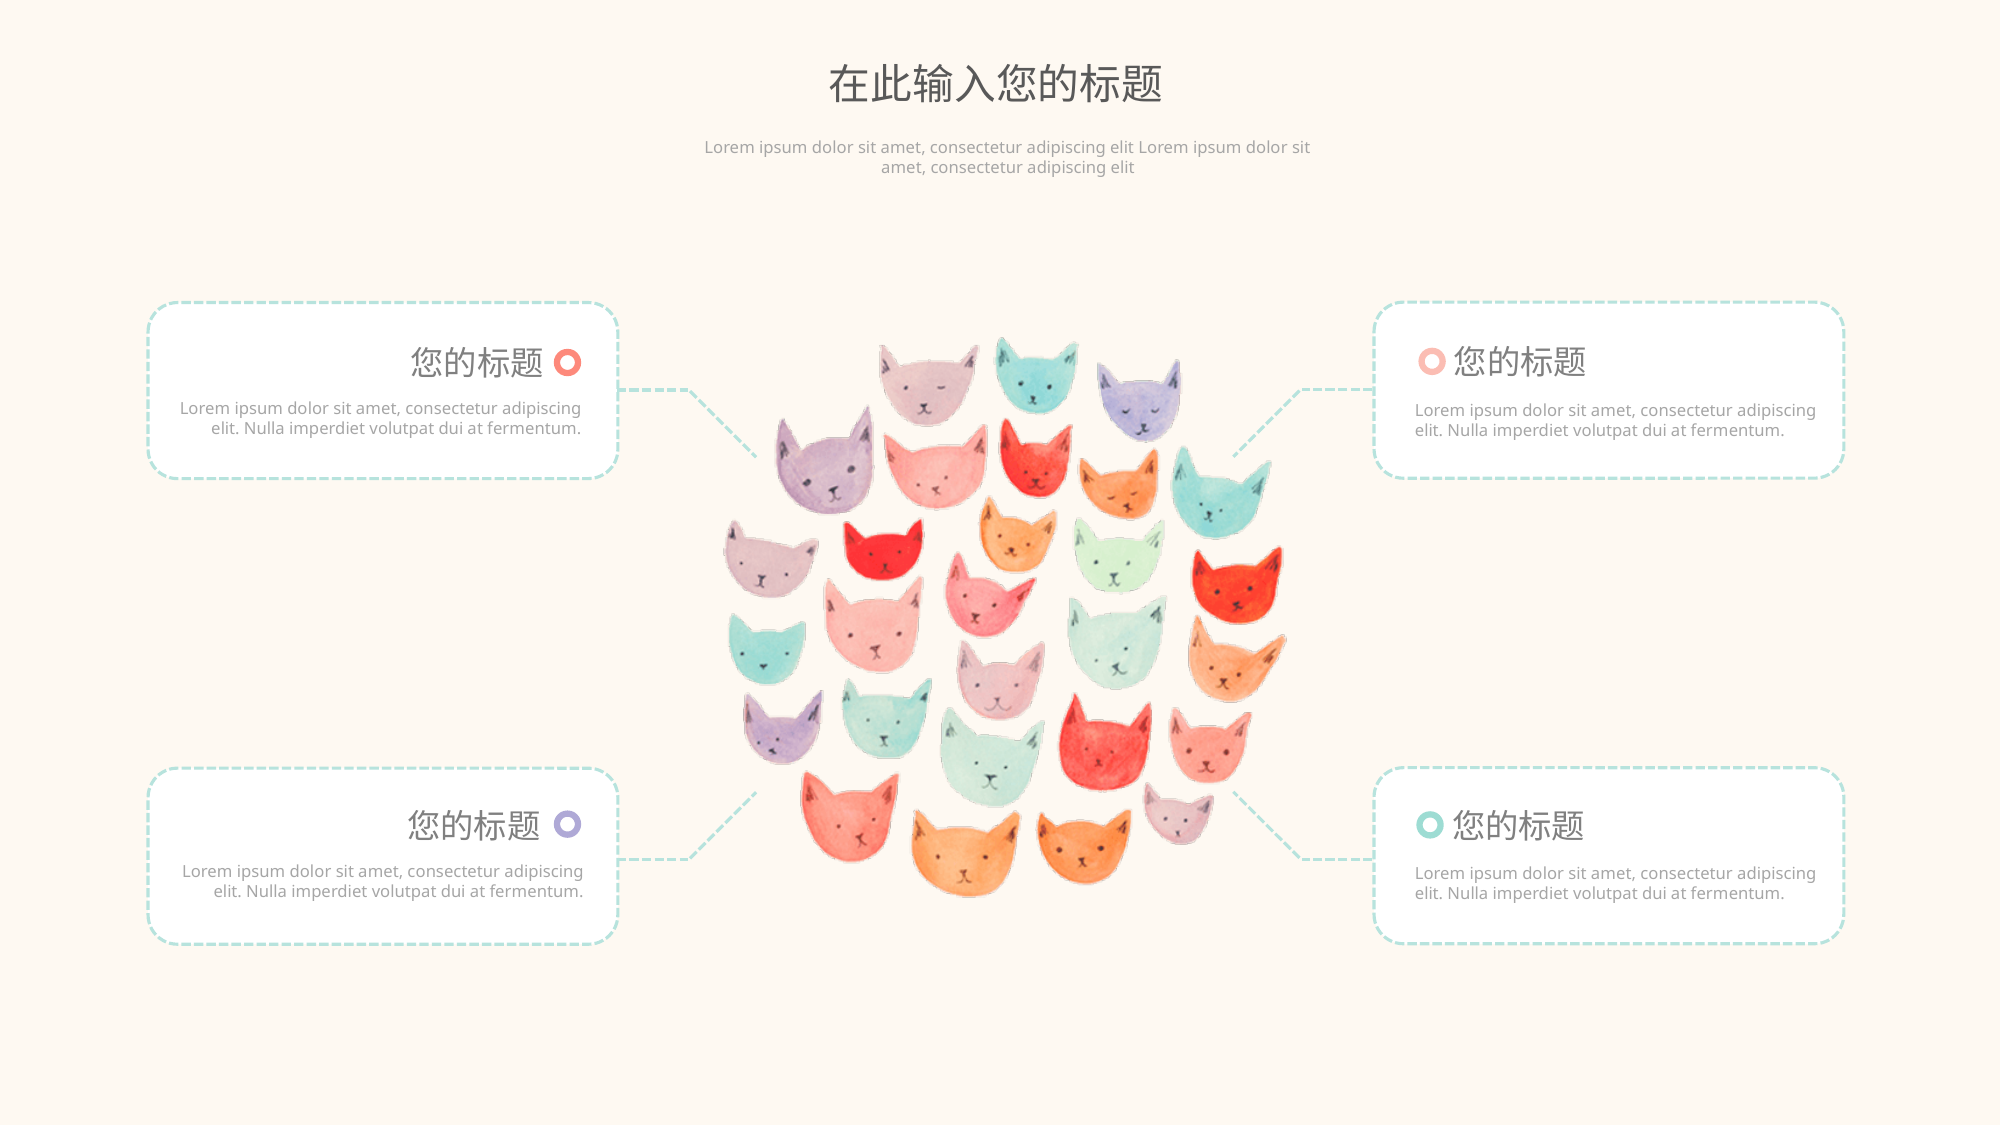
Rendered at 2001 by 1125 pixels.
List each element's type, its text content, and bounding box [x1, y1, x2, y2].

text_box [148, 768, 757, 945]
picture [696, 316, 1304, 924]
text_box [1233, 767, 1844, 944]
text_box [0, 0, 2000, 1125]
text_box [1233, 302, 1844, 479]
text_box 在此输入您的标题 [814, 50, 1178, 116]
text_box Lorem ipsum dolor sit amet, consectetur adipiscing elit Lorem ipsum dolor sit amet, consectetur adipiscing elit [686, 129, 1330, 205]
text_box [148, 302, 757, 479]
